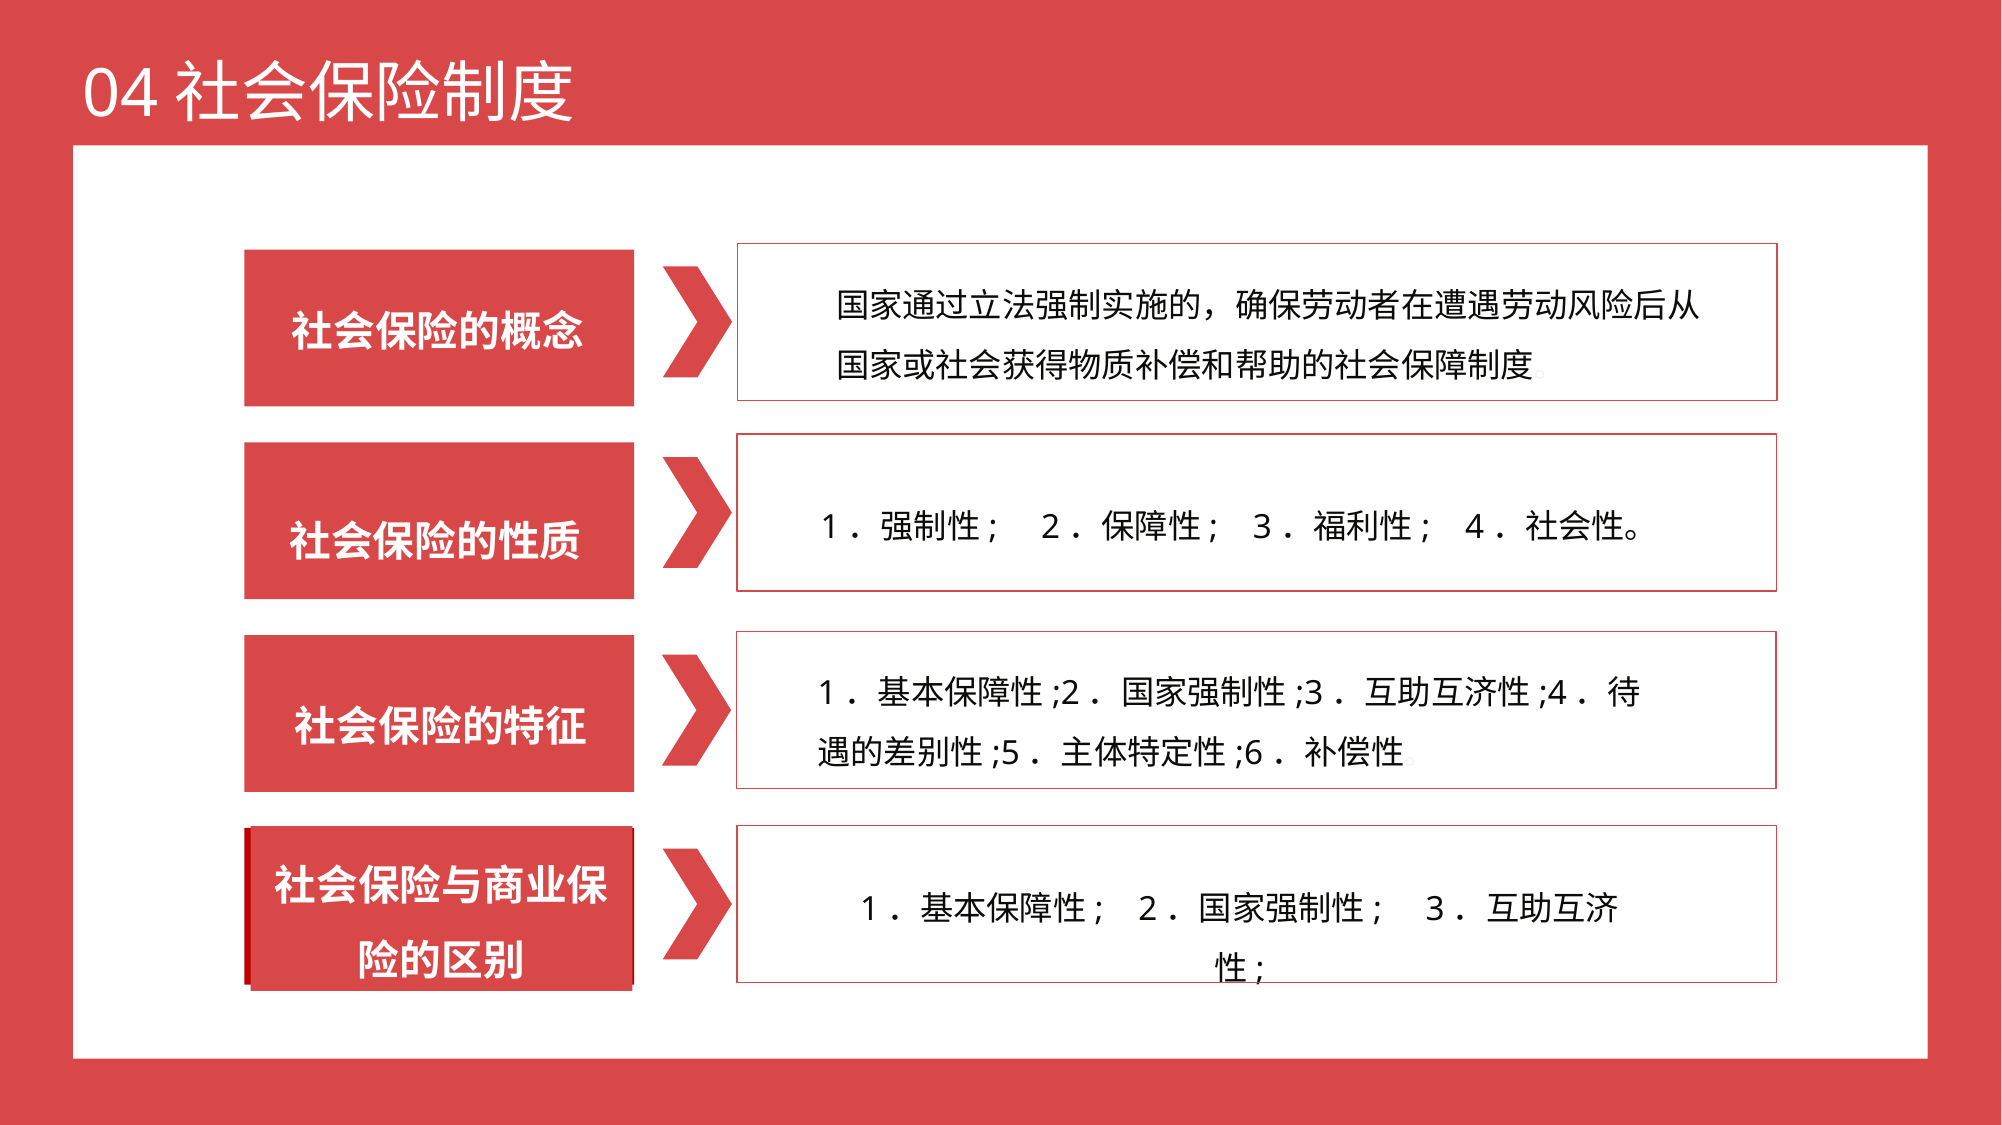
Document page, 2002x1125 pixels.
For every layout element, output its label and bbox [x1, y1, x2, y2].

text_box [244, 825, 1777, 986]
text_box [244, 433, 1777, 600]
text_box [244, 243, 1778, 407]
text_box [244, 631, 1777, 793]
